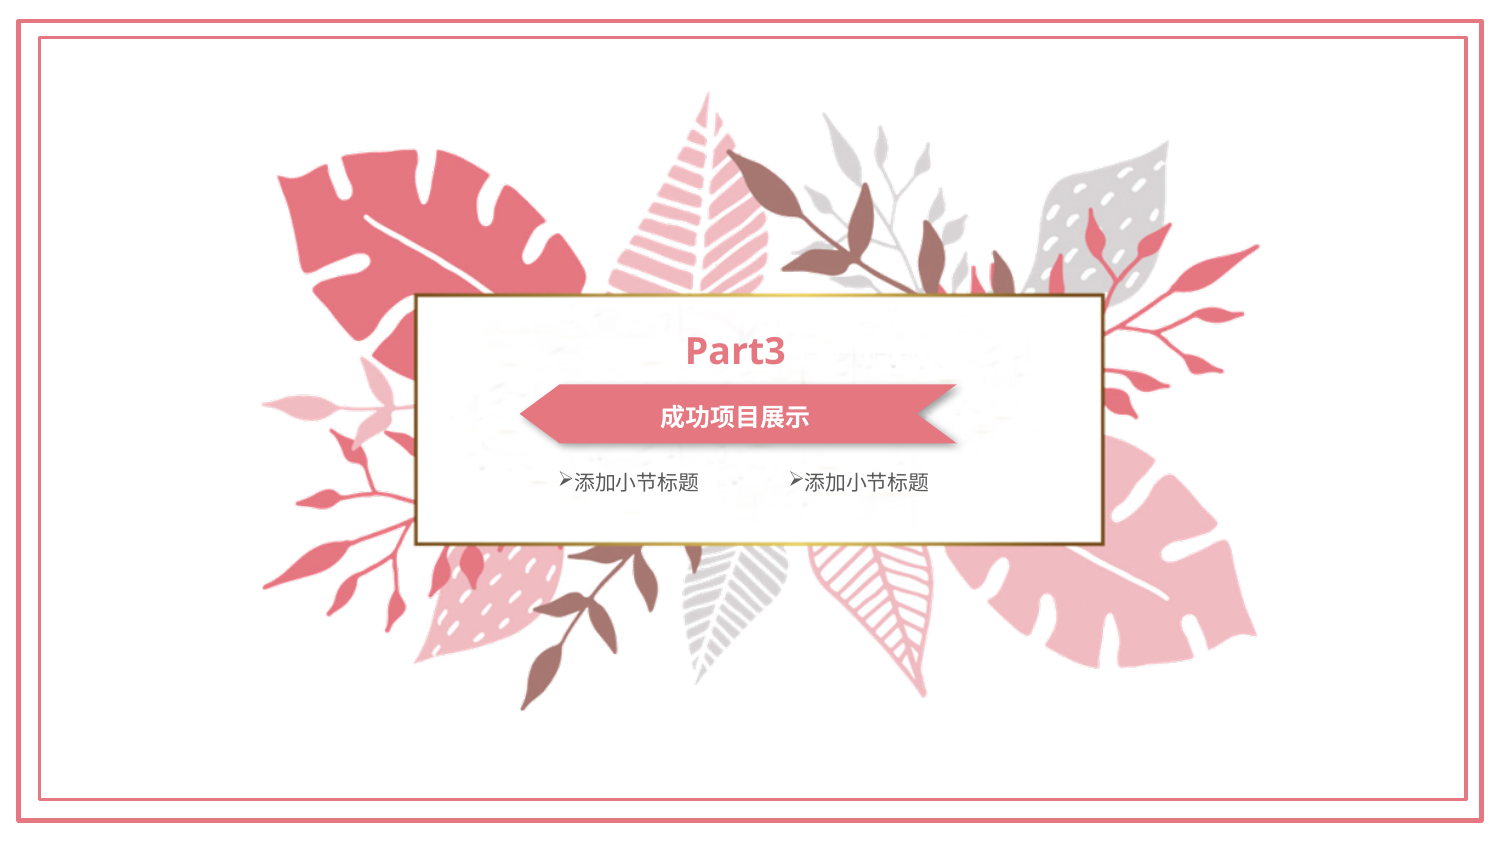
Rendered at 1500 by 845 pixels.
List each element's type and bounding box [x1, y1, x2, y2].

text_box [519, 384, 957, 444]
picture [235, 67, 1283, 744]
